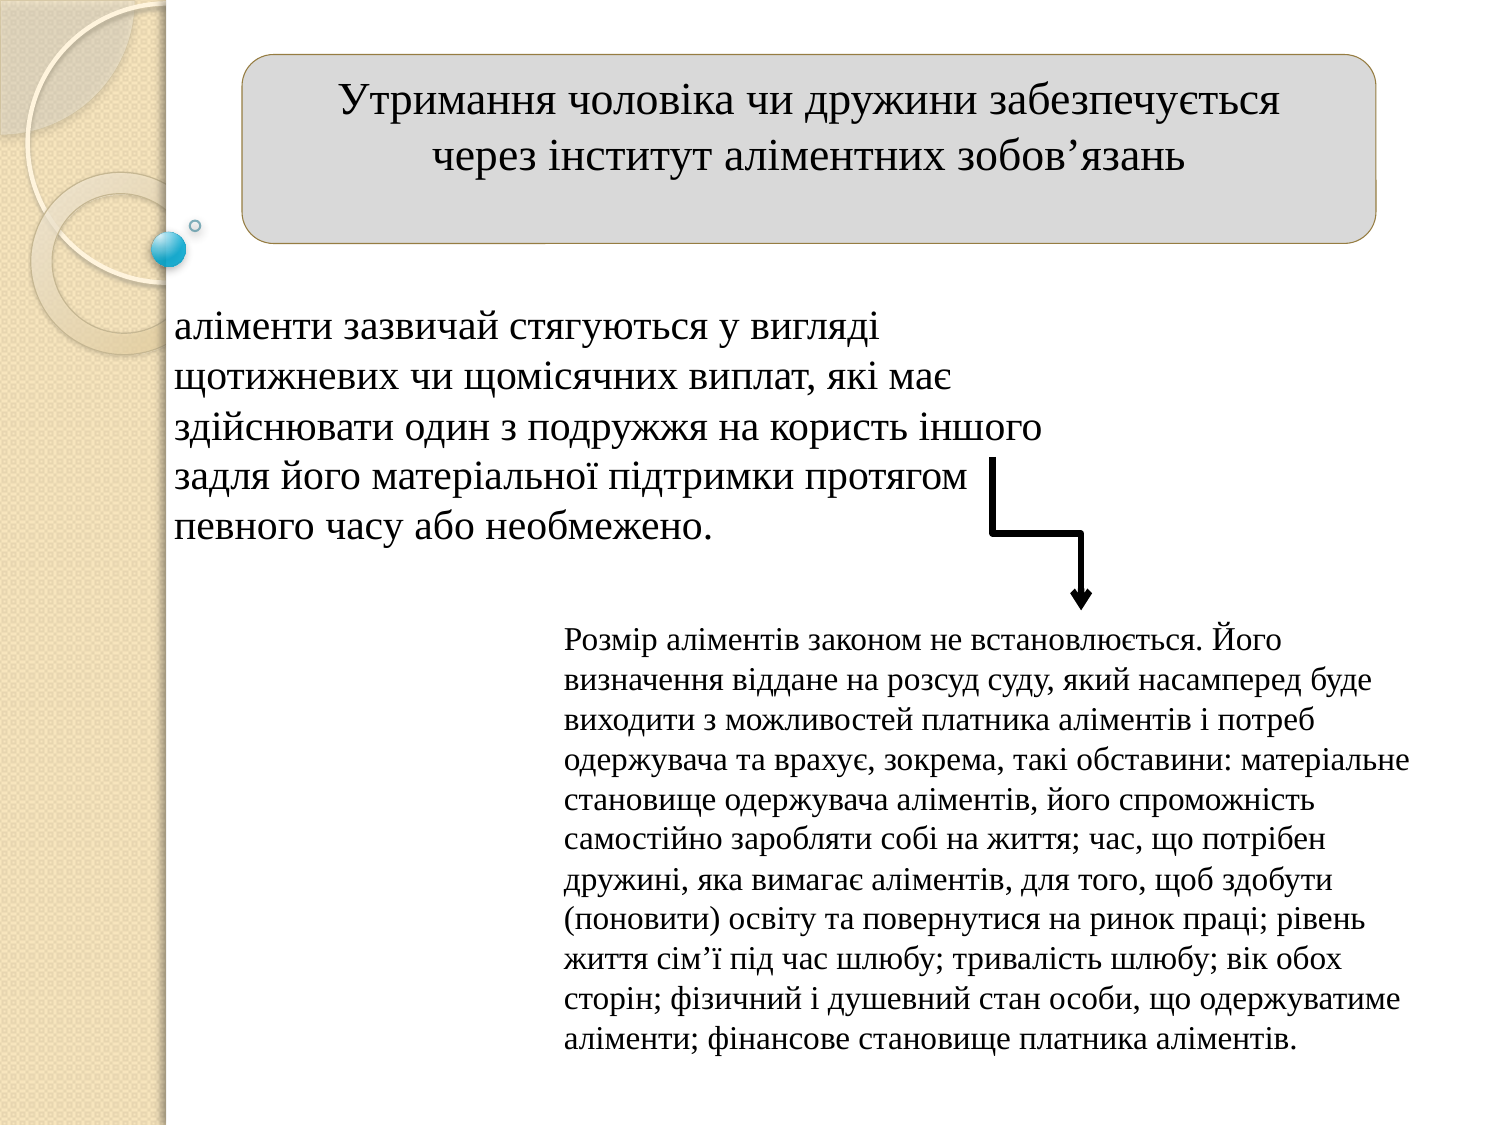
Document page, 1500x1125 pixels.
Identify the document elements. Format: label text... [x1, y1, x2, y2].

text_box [959, 489, 1114, 579]
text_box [241, 54, 1377, 244]
text_box аліменти зазвичай стягуються у вигляді щотижневих чи щомісячних виплат, які має здійснювати один з подружжя на користь іншого задля його матеріальної підтримки протягом певного часу або необмежено. [159, 290, 1080, 556]
text_box Розмір аліментів законом не встановлюється. Його визначення віддане на розсуд суду, який насамперед буде виходити з можливостей платника аліментів і потреб одержувача та врахує, зокрема, такі обставини: матеріальне становище одержувача аліментів, його спроможність самостійно заробляти собі на життя; час, що потрібен дружині, яка вимагає аліментів, для того, щоб здобути (поновити) освіту та повернутися на ринок праці; рівень життя сім’ї під час шлюбу; тривалість шлюбу; вік обох сторін; фізичний і душевний стан особи, що одержуватиме аліменти; фінансове становище платника аліментів. [549, 609, 1447, 1064]
